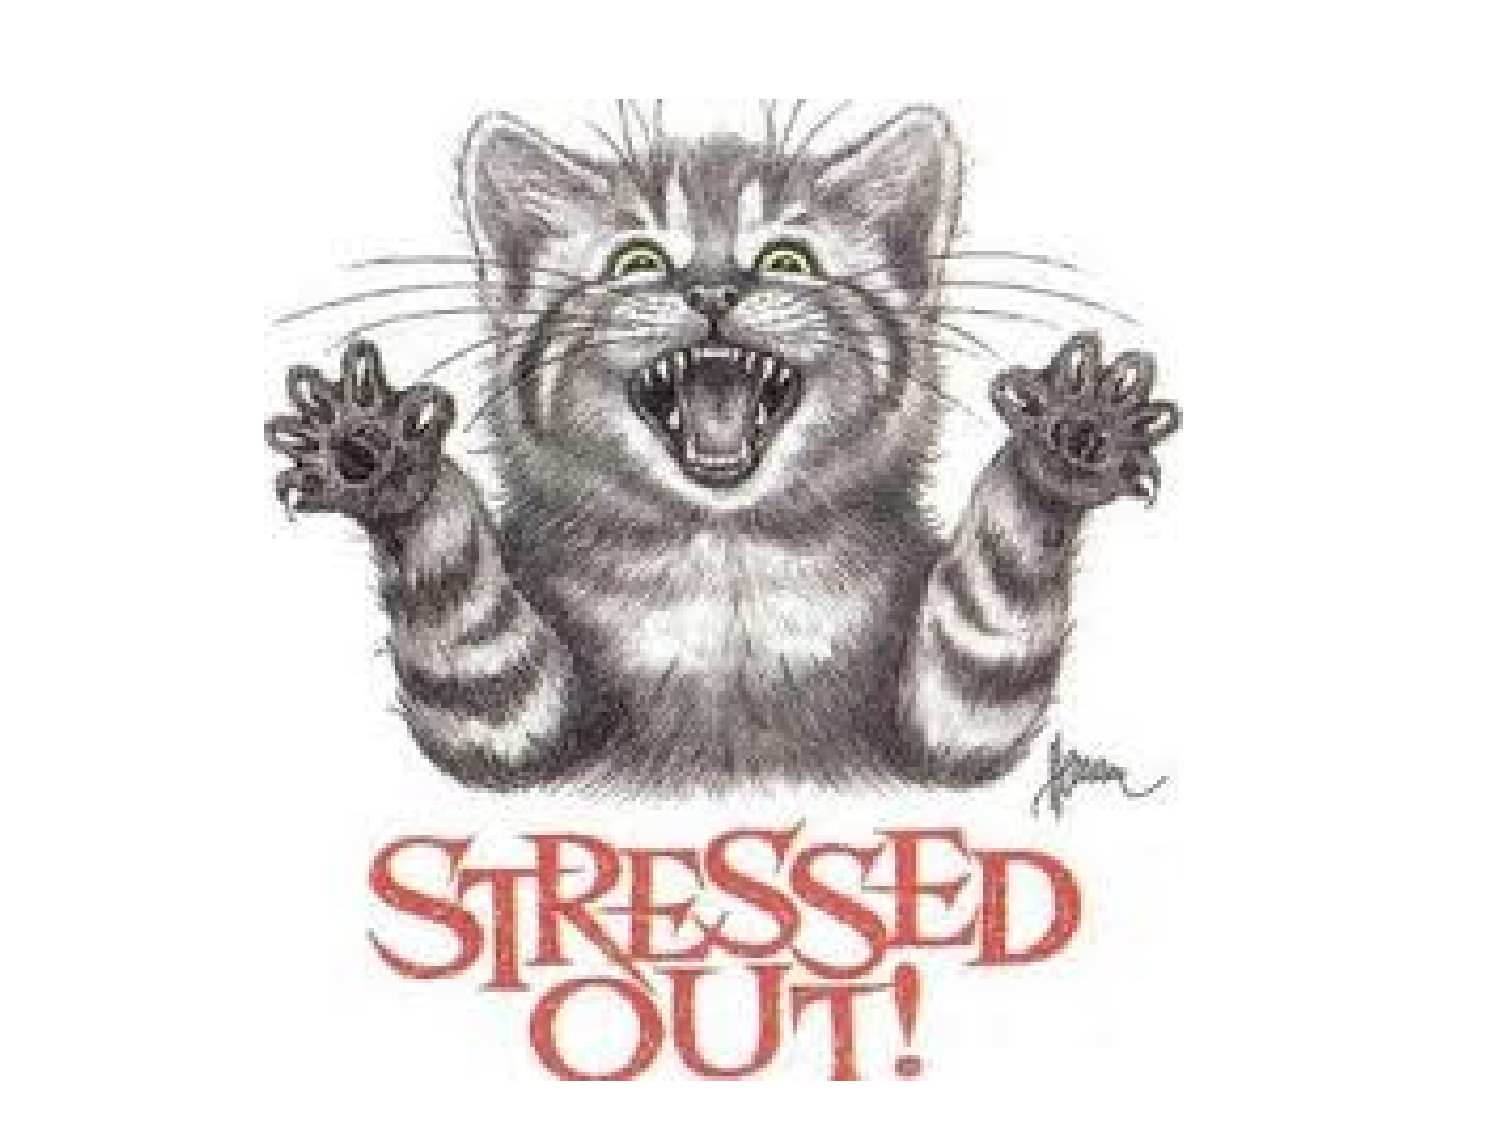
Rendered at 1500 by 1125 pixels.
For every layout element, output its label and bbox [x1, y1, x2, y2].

picture [263, 98, 1183, 1081]
